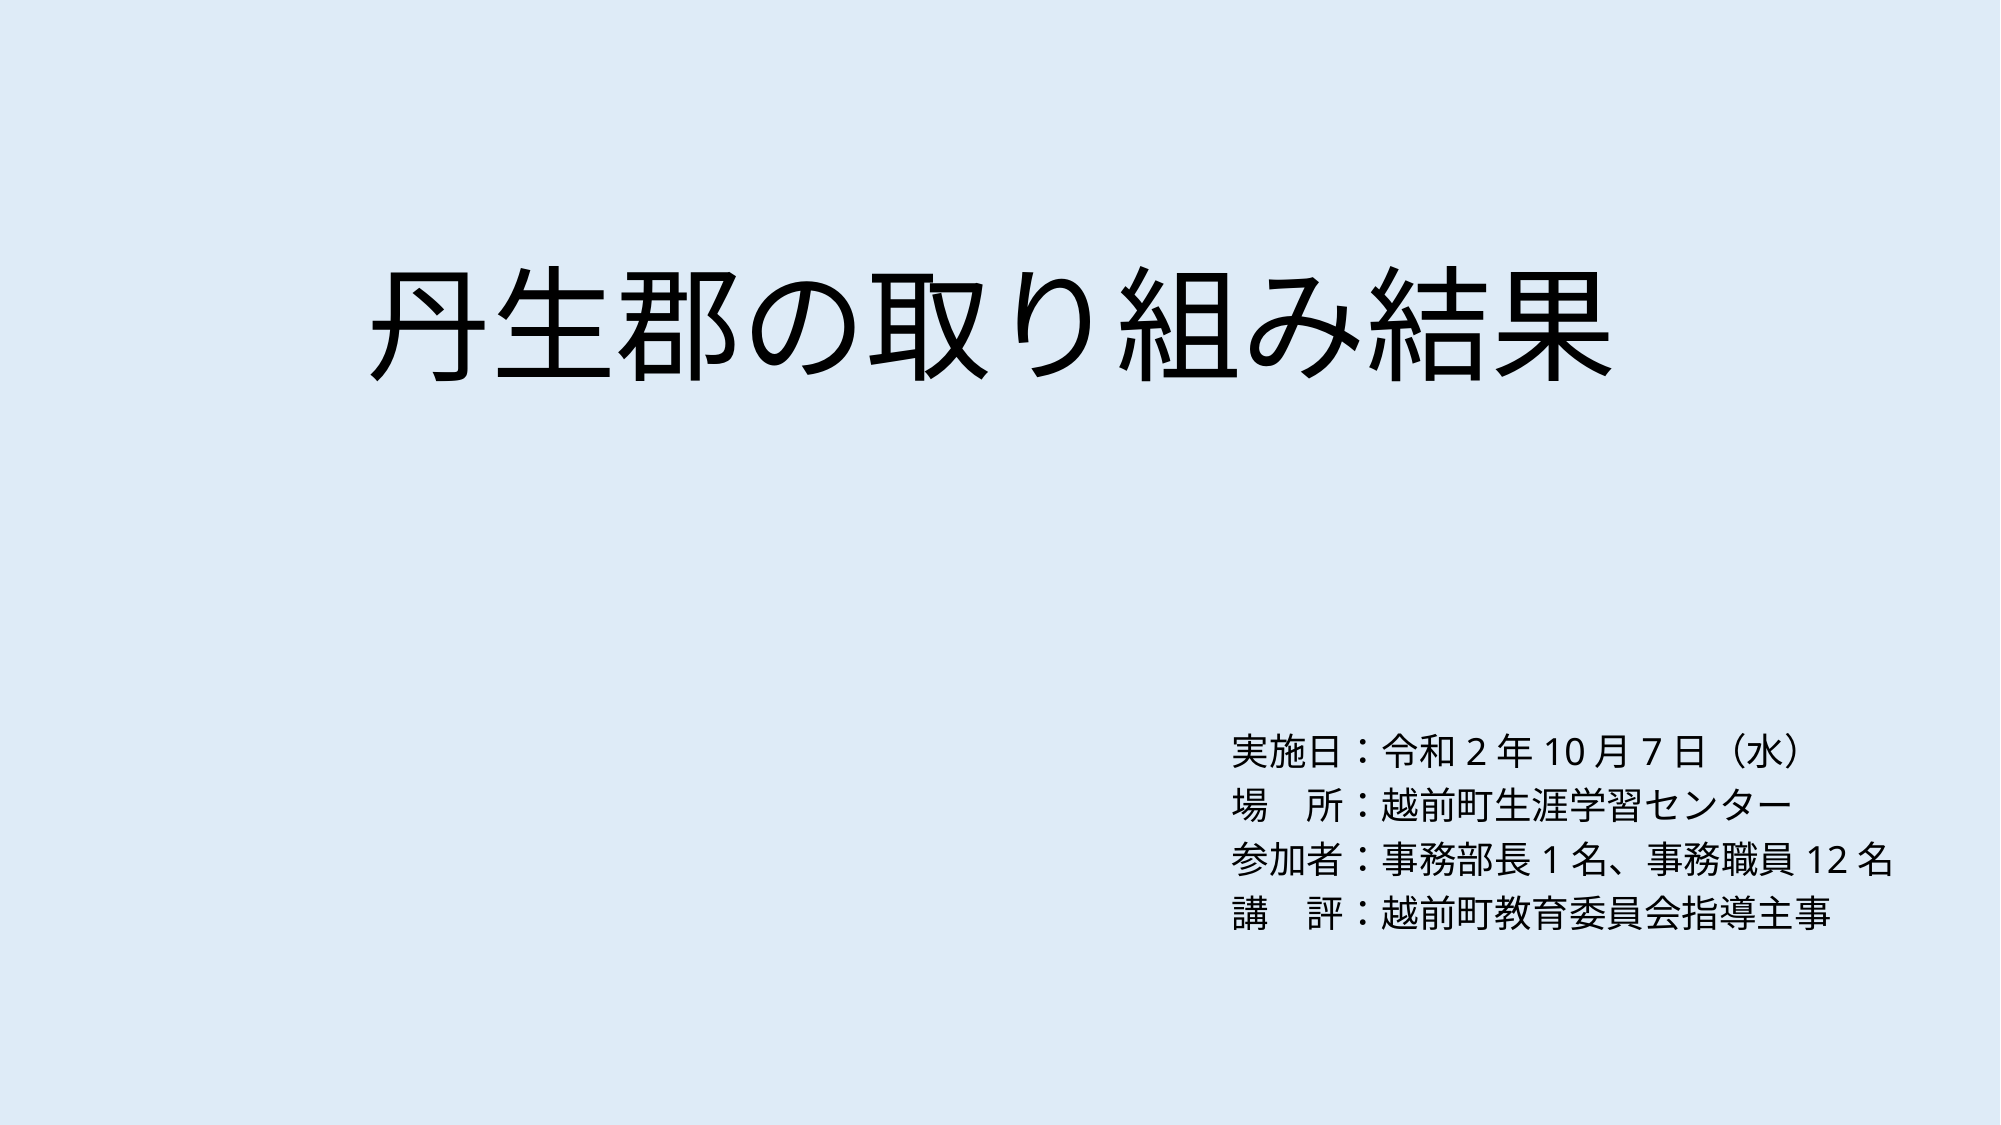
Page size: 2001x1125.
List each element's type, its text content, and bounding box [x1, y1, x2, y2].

text_box 実施日：令和2年10月7日（水） 場 所：越前町生涯学習センター 参加者：事務部長1名、事務職員12名 講 評：越前町教育委員会指導主事 [1217, 710, 1985, 943]
text_box 丹生郡の取り組み結果 [351, 238, 1805, 404]
